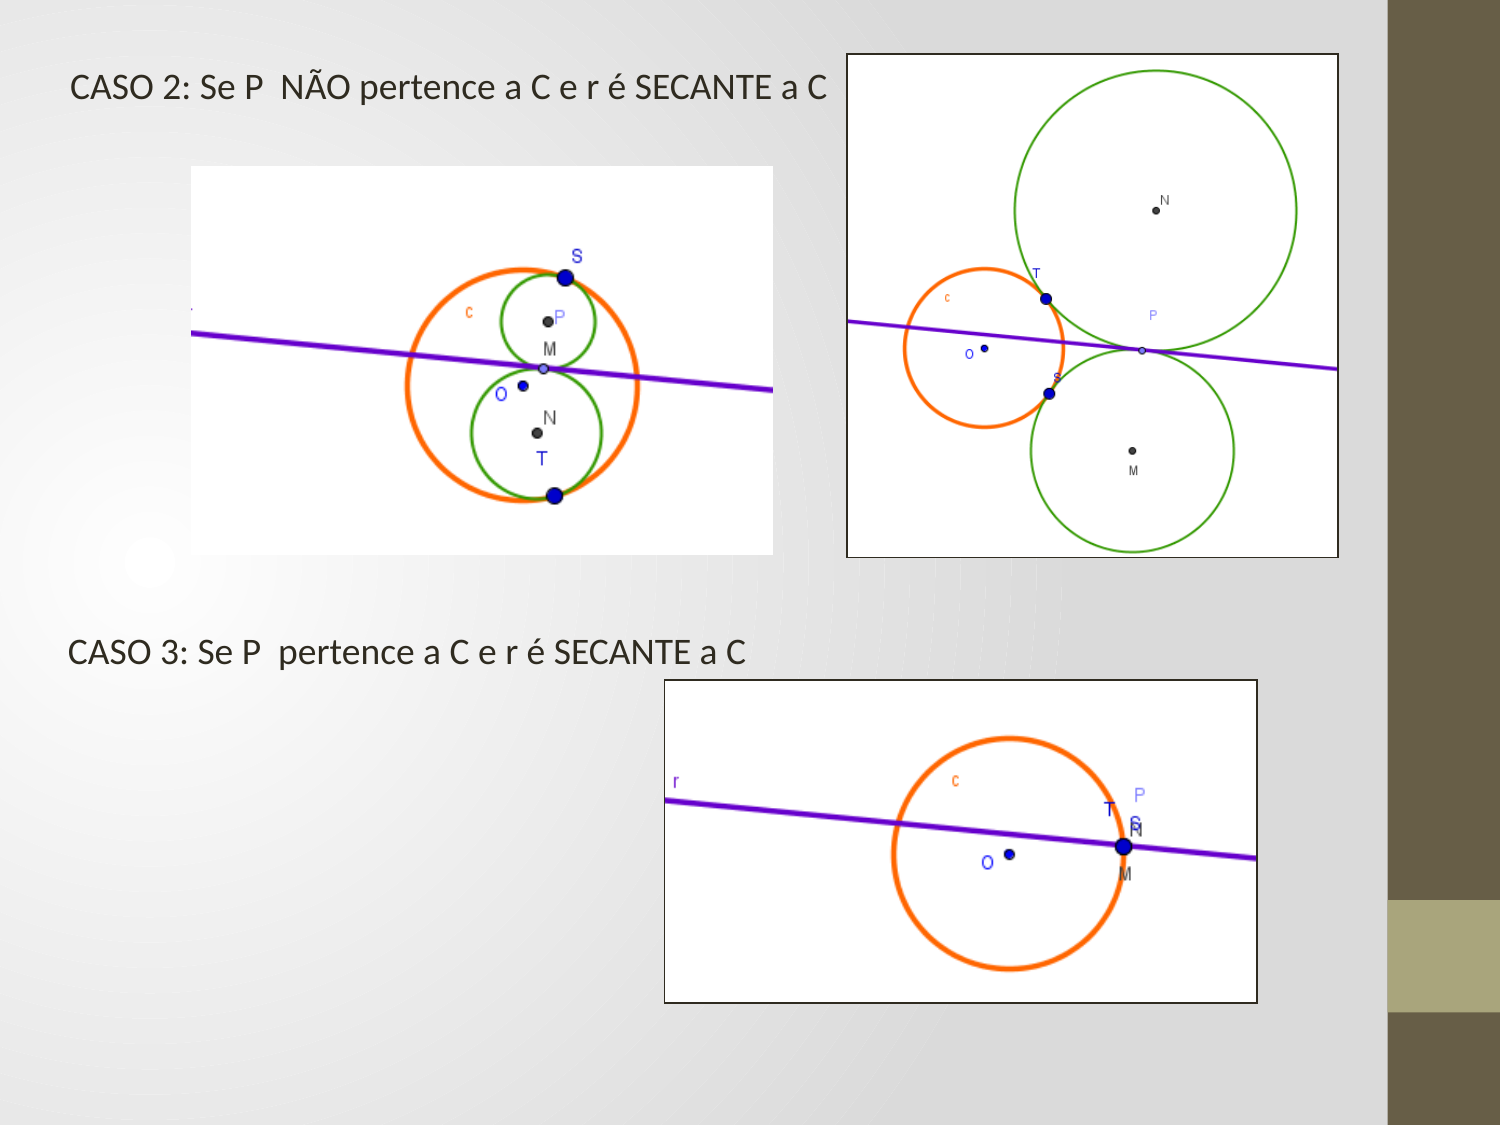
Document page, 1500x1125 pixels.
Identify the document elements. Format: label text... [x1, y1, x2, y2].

text_box CASO 3: Se P pertence a C e r é SECANTE a C [53, 619, 763, 680]
text_box CASO 2: Se P NÃO pertence a C e r é SECANTE a C [55, 54, 844, 115]
picture [664, 680, 1257, 1003]
picture [190, 166, 774, 555]
picture [847, 54, 1338, 558]
